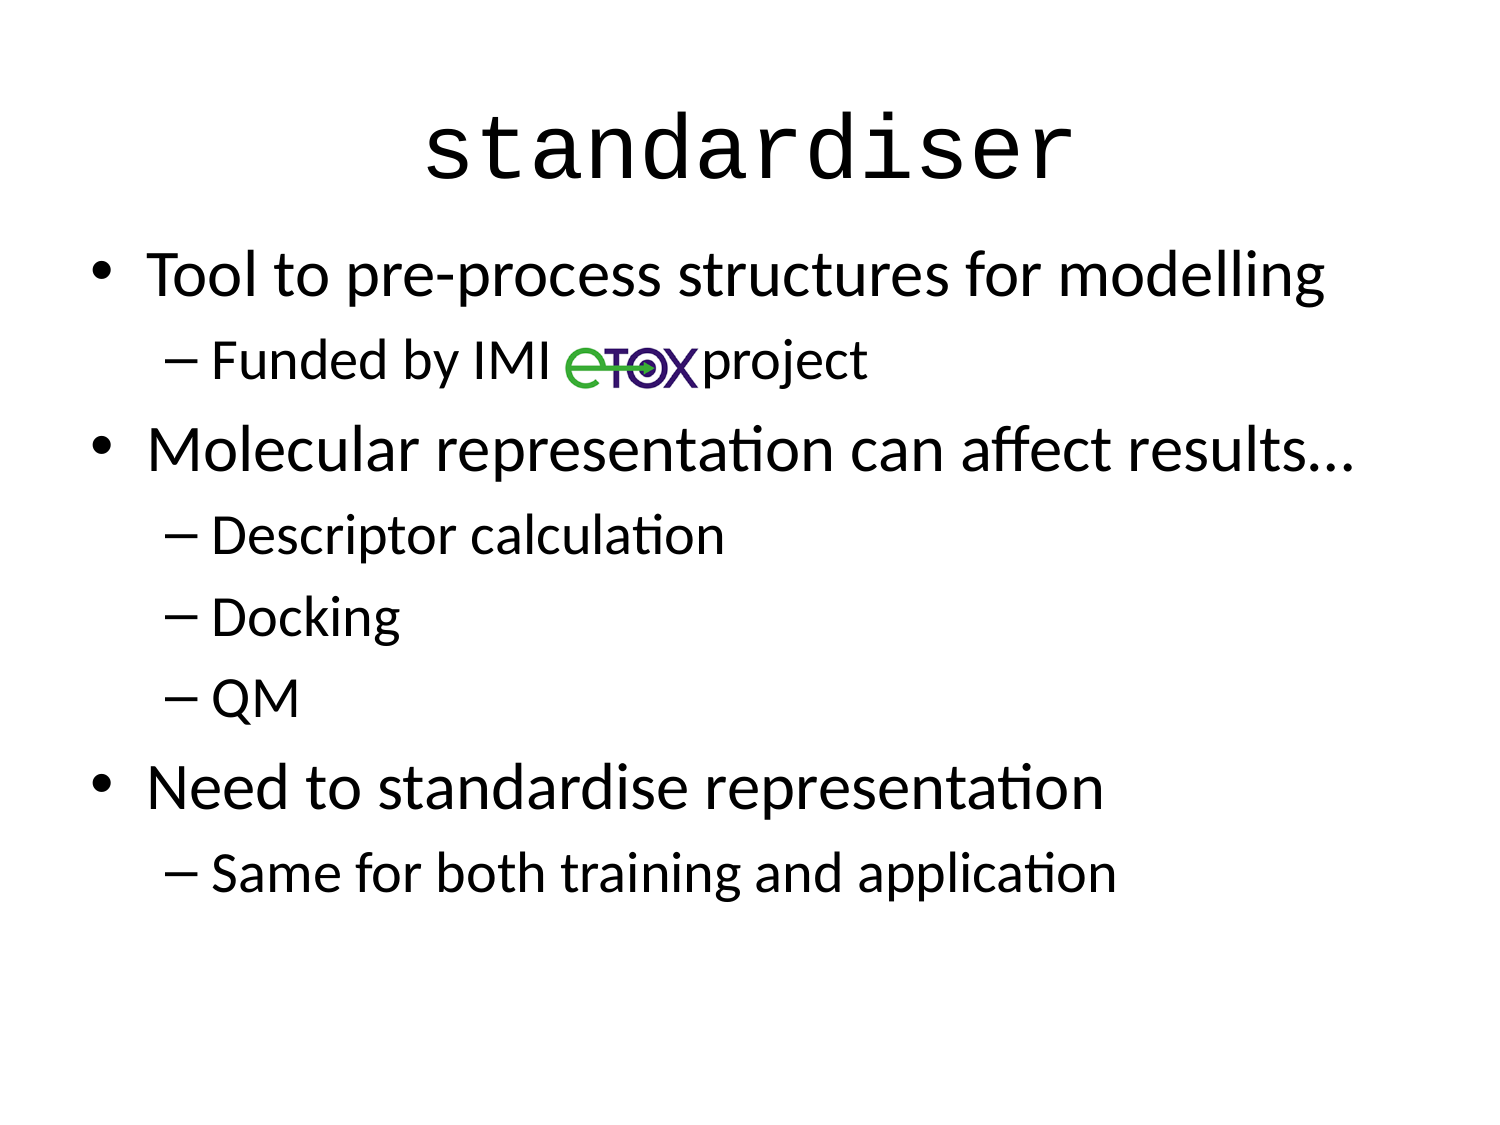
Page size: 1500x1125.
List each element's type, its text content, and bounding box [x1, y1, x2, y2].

list Tool to pre-process structures for modelling Funded by IMI eTOX project Molecular representation can affect results… Descriptor calculation Docking QM Need to standardise representation Same for both training and application [75, 221, 1484, 1101]
title standardiser [75, 69, 1425, 214]
picture [560, 337, 703, 394]
